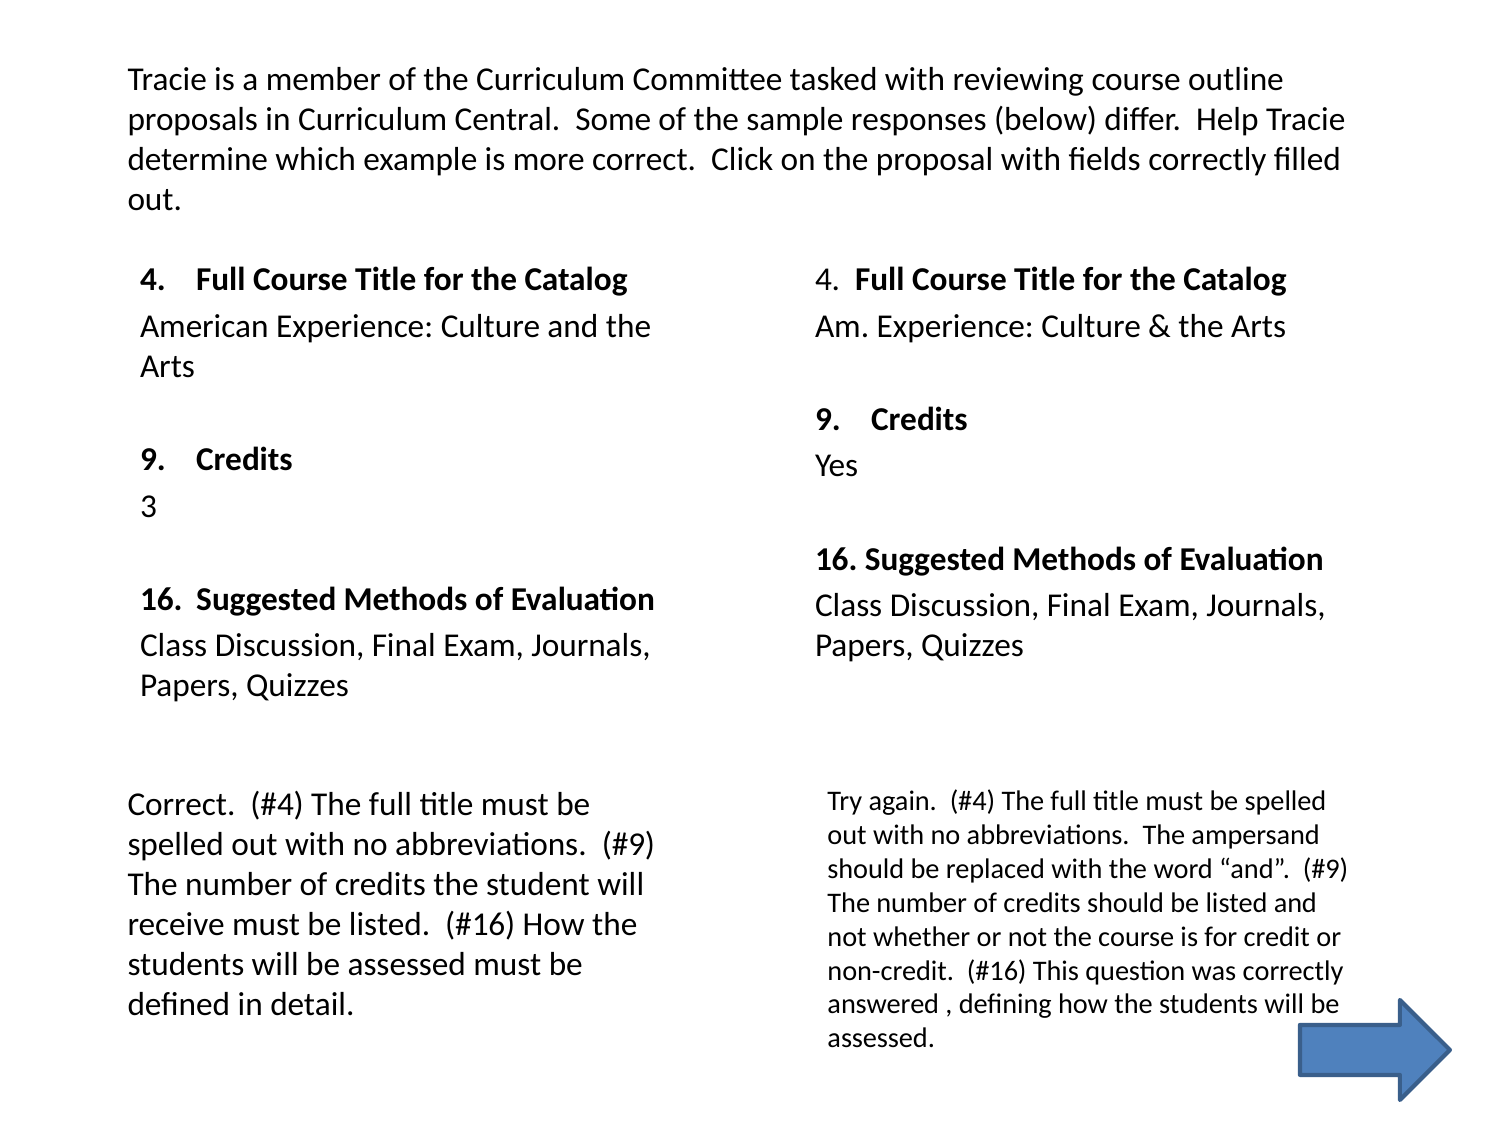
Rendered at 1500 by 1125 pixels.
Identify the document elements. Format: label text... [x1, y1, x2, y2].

list Full Course Title for the Catalog American Experience: Culture and the Arts Credits 3 Suggested Methods of Evaluation Class Discussion, Final Exam, Journals, Papers, Quizzes [125, 249, 700, 725]
list Correct. (#4) The full title must be spelled out with no abbreviations. (#9) The number of credits the student will receive must be listed. (#16) How the students will be assessed must be defined in detail. [112, 774, 675, 1063]
list Try again. (#4) The full title must be spelled out with no abbreviations. The ampersand should be replaced with the word “and”. (#9) The number of credits should be listed and not whether or not the course is for credit or non-credit. (#16) This question was correctly answered , defining how the students will be assessed. [812, 774, 1375, 1063]
list 4. Full Course Title for the Catalog Am. Experience: Culture & the Arts Credits Yes 16. Suggested Methods of Evaluation Class Discussion, Final Exam, Journals, Papers, Quizzes [800, 249, 1375, 725]
list Tracie is a member of the Curriculum Committee tasked with reviewing course outline proposals in Curriculum Central. Some of the sample responses (below) differ. Help Tracie determine which example is more correct. Click on the proposal with fields correctly filled out. [112, 50, 1375, 225]
text_box [1297, 998, 1453, 1102]
